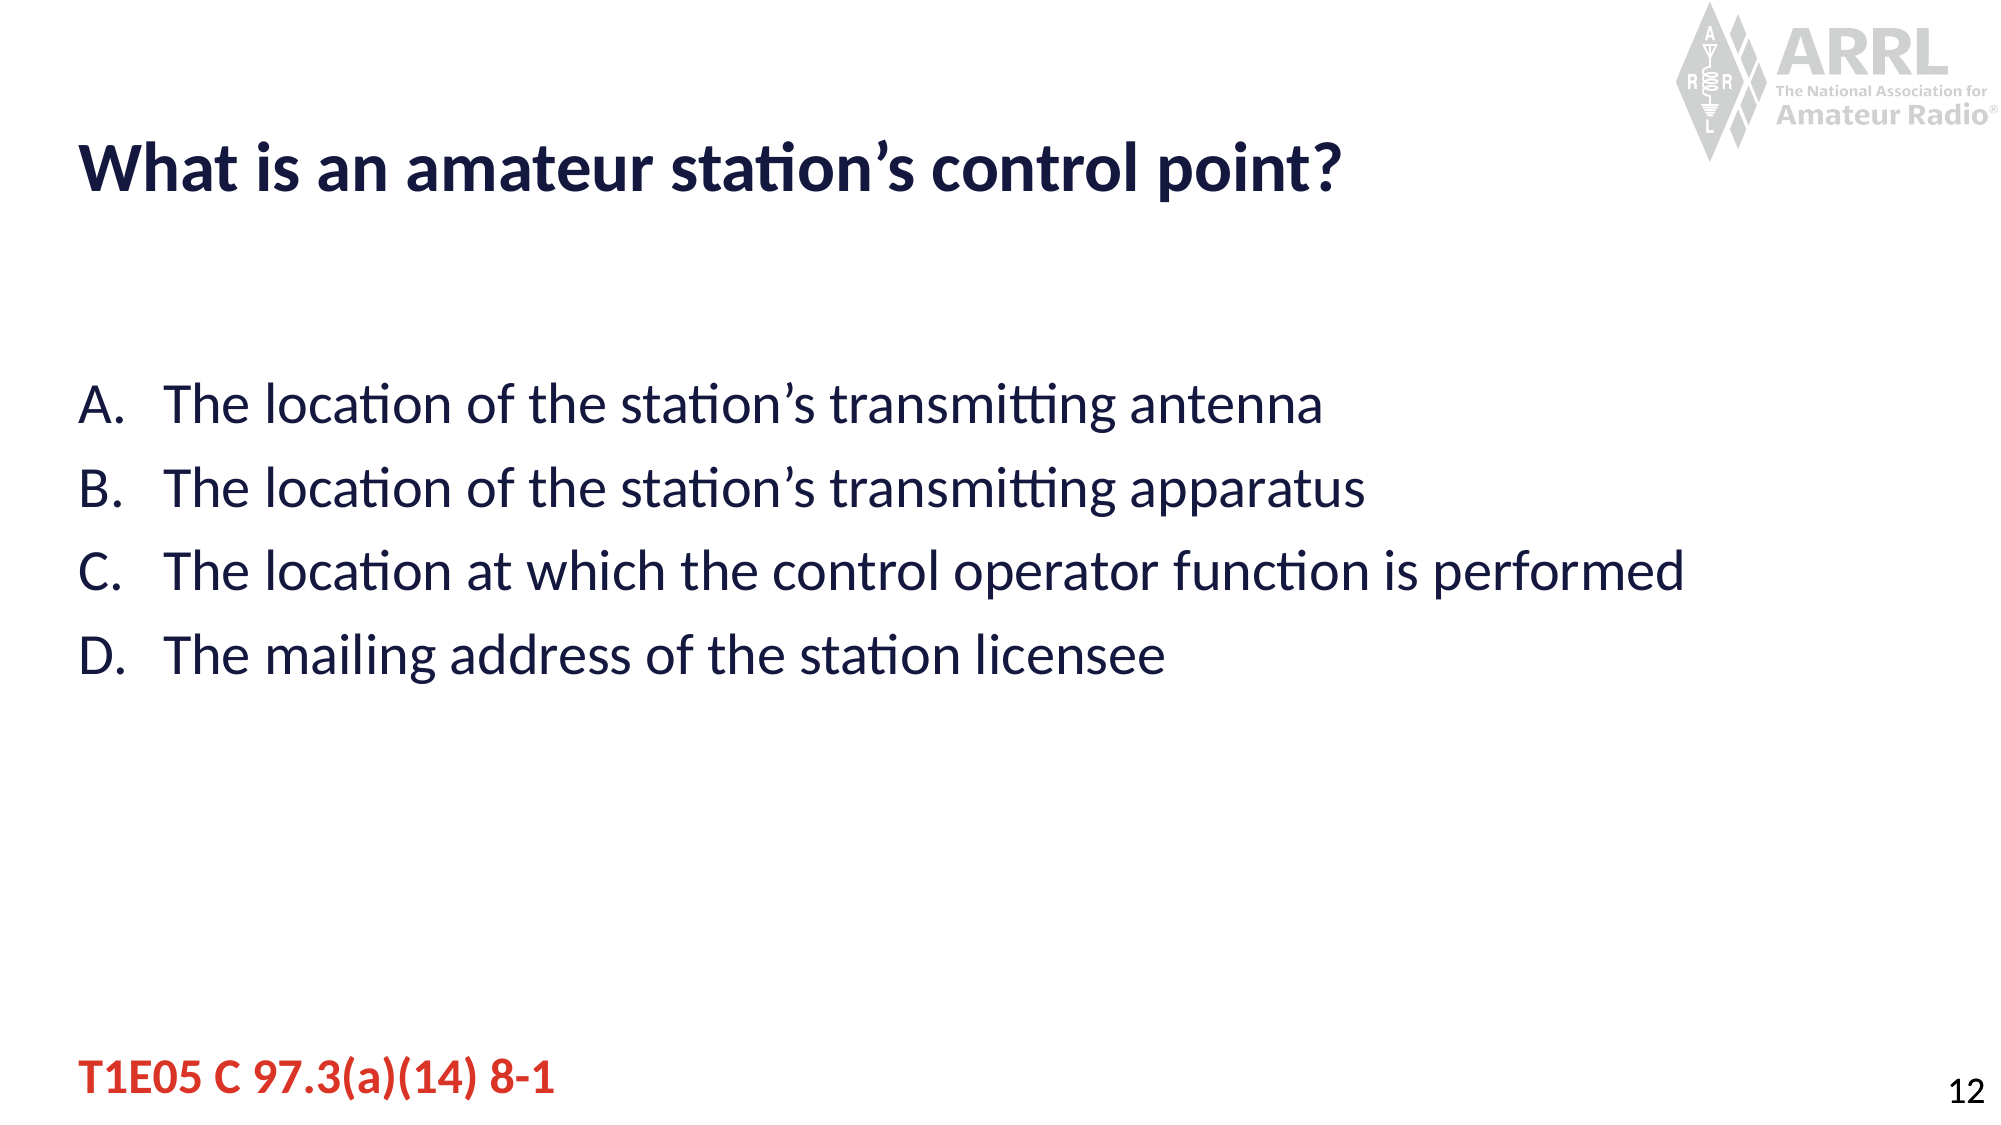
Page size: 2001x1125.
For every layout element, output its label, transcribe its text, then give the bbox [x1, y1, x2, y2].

text_box T1E05 C 97.3(a)(14) 8-1 [63, 1036, 921, 1112]
picture [1674, 0, 2000, 164]
list The location of the station’s transmitting antenna The location of the station’s transmitting apparatus The location at which the control operator function is performed The mailing address of the station licensee [63, 365, 1863, 989]
title What is an amateur station’s control point? [63, 59, 1863, 278]
